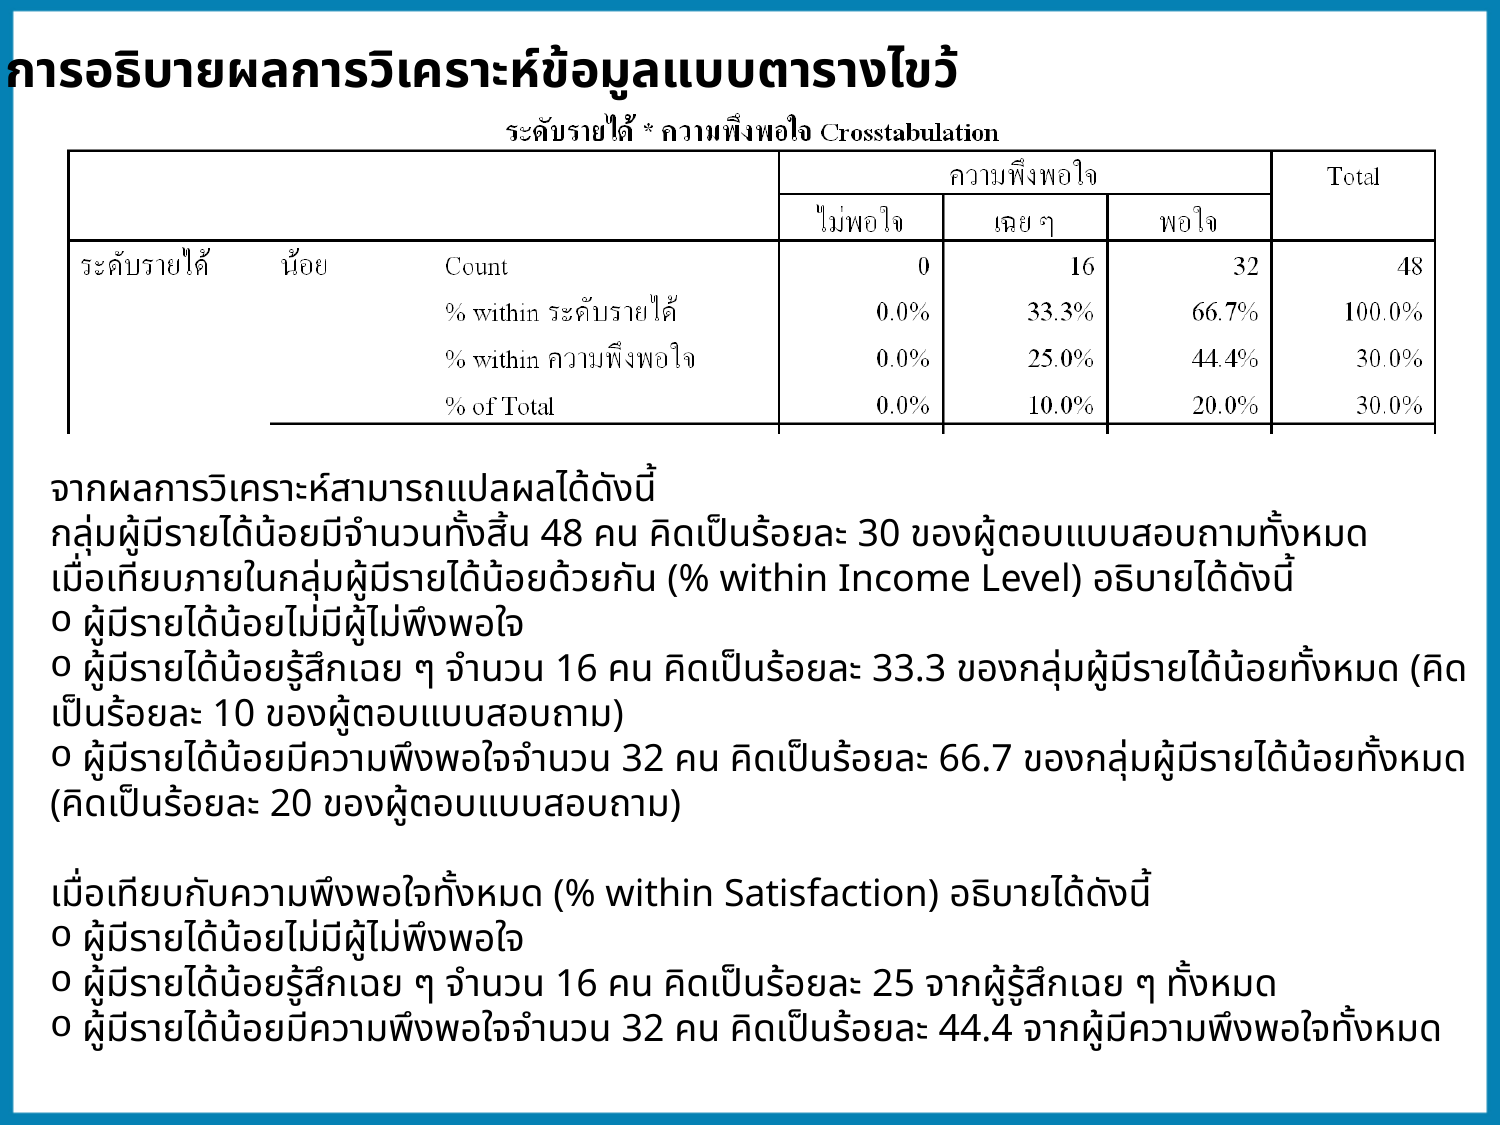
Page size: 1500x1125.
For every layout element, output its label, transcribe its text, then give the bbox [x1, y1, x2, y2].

text_box จากผลการวิเคราะห์สามารถแปลผลได้ดังนี้ กลุ่มผู้มีรายได้น้อยมีจำนวนทั้งสิ้น 48 คน คิดเป็นร้อยละ 30 ของผู้ตอบแบบสอบถามทั้งหมด เมื่อเทียบภายในกลุ่มผู้มีรายได้น้อยด้วยกัน (% within Income Level) อธิบายได้ดังนี้ ผู้มีรายได้น้อยไม่มีผู้ไม่พึงพอใจ ผู้มีรายได้น้อยรู้สึกเฉย ๆ จำนวน 16 คน คิดเป็นร้อยละ 33.3 ของกลุ่มผู้มีรายได้น้อยทั้งหมด (คิดเป็นร้อยละ 10 ของผู้ตอบแบบสอบถาม) ผู้มีรายได้น้อยมีความพึงพอใจจำนวน 32 คน คิดเป็นร้อยละ 66.7 ของกลุ่มผู้มีรายได้น้อยทั้งหมด (คิดเป็นร้อยละ 20 ของผู้ตอบแบบสอบถาม) เมื่อเทียบกับความพึงพอใจทั้งหมด (% within Satisfaction) อธิบายได้ดังนี้ ผู้มีรายได้น้อยไม่มีผู้ไม่พึงพอใจ ผู้มีรายได้น้อยรู้สึกเฉย ๆ จำนวน 16 คน คิดเป็นร้อยละ 25 จากผู้รู้สึกเฉย ๆ ทั้งหมด ผู้มีรายได้น้อยมีความพึงพอใจจำนวน 32 คน คิดเป็นร้อยละ 44.4 จากผู้มีความพึงพอใจทั้งหมด [35, 456, 1500, 1057]
text_box 10.3.2 การอธิบายผลการวิเคราะห์ข้อมูลแบบตารางไขว้ [0, 29, 975, 105]
picture [13, 11, 1487, 1113]
